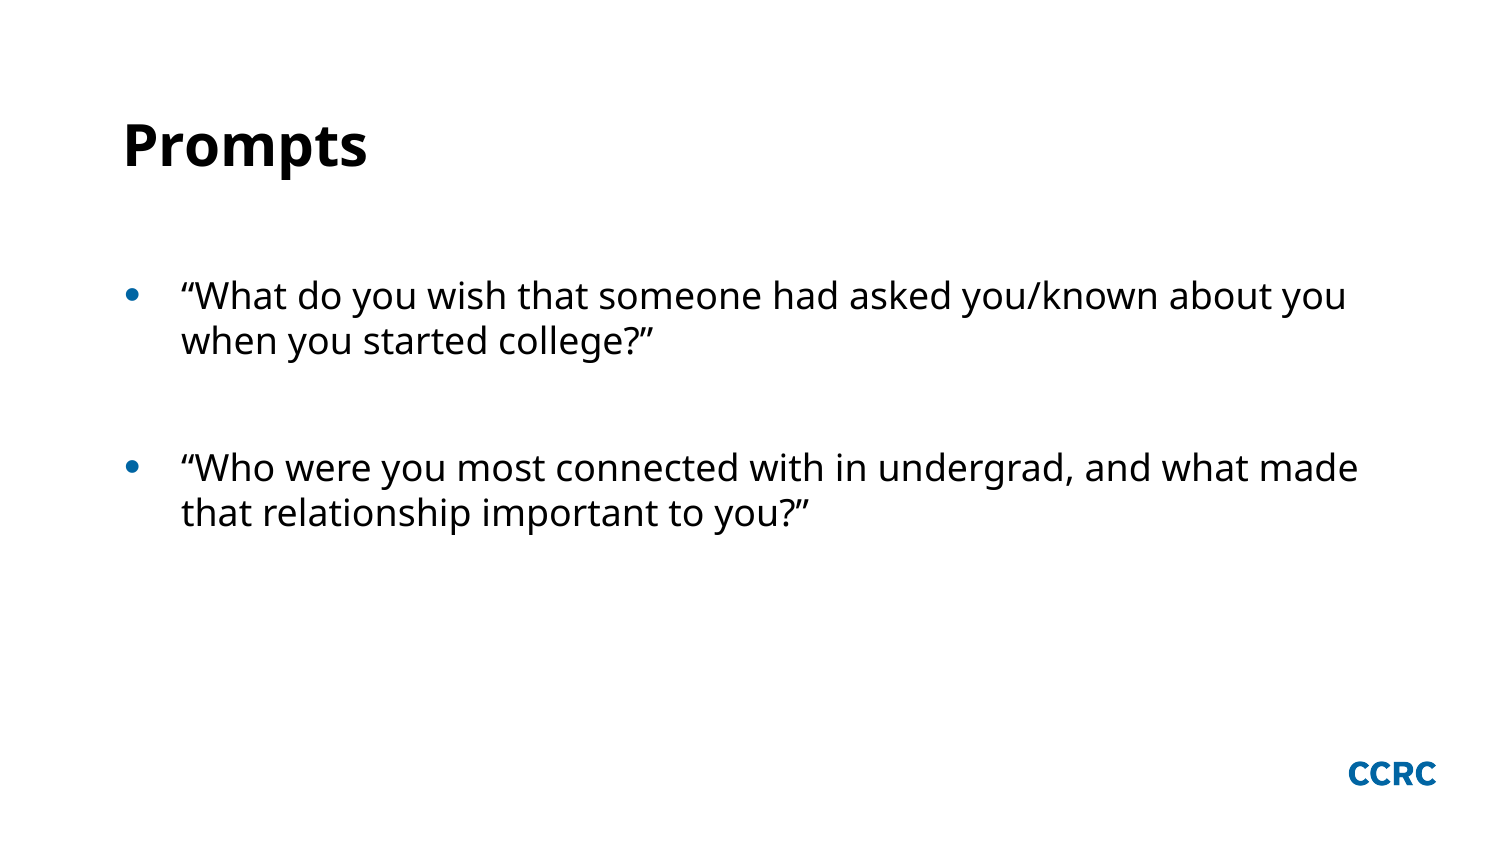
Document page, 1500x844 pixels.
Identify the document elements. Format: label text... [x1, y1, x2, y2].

title Prompts [107, 93, 1390, 234]
picture [1347, 761, 1438, 786]
list “What do you wish that someone had asked you/known about you when you started college?” “Who were you most connected with in undergrad, and what made that relationship important to you?” [109, 199, 1391, 681]
